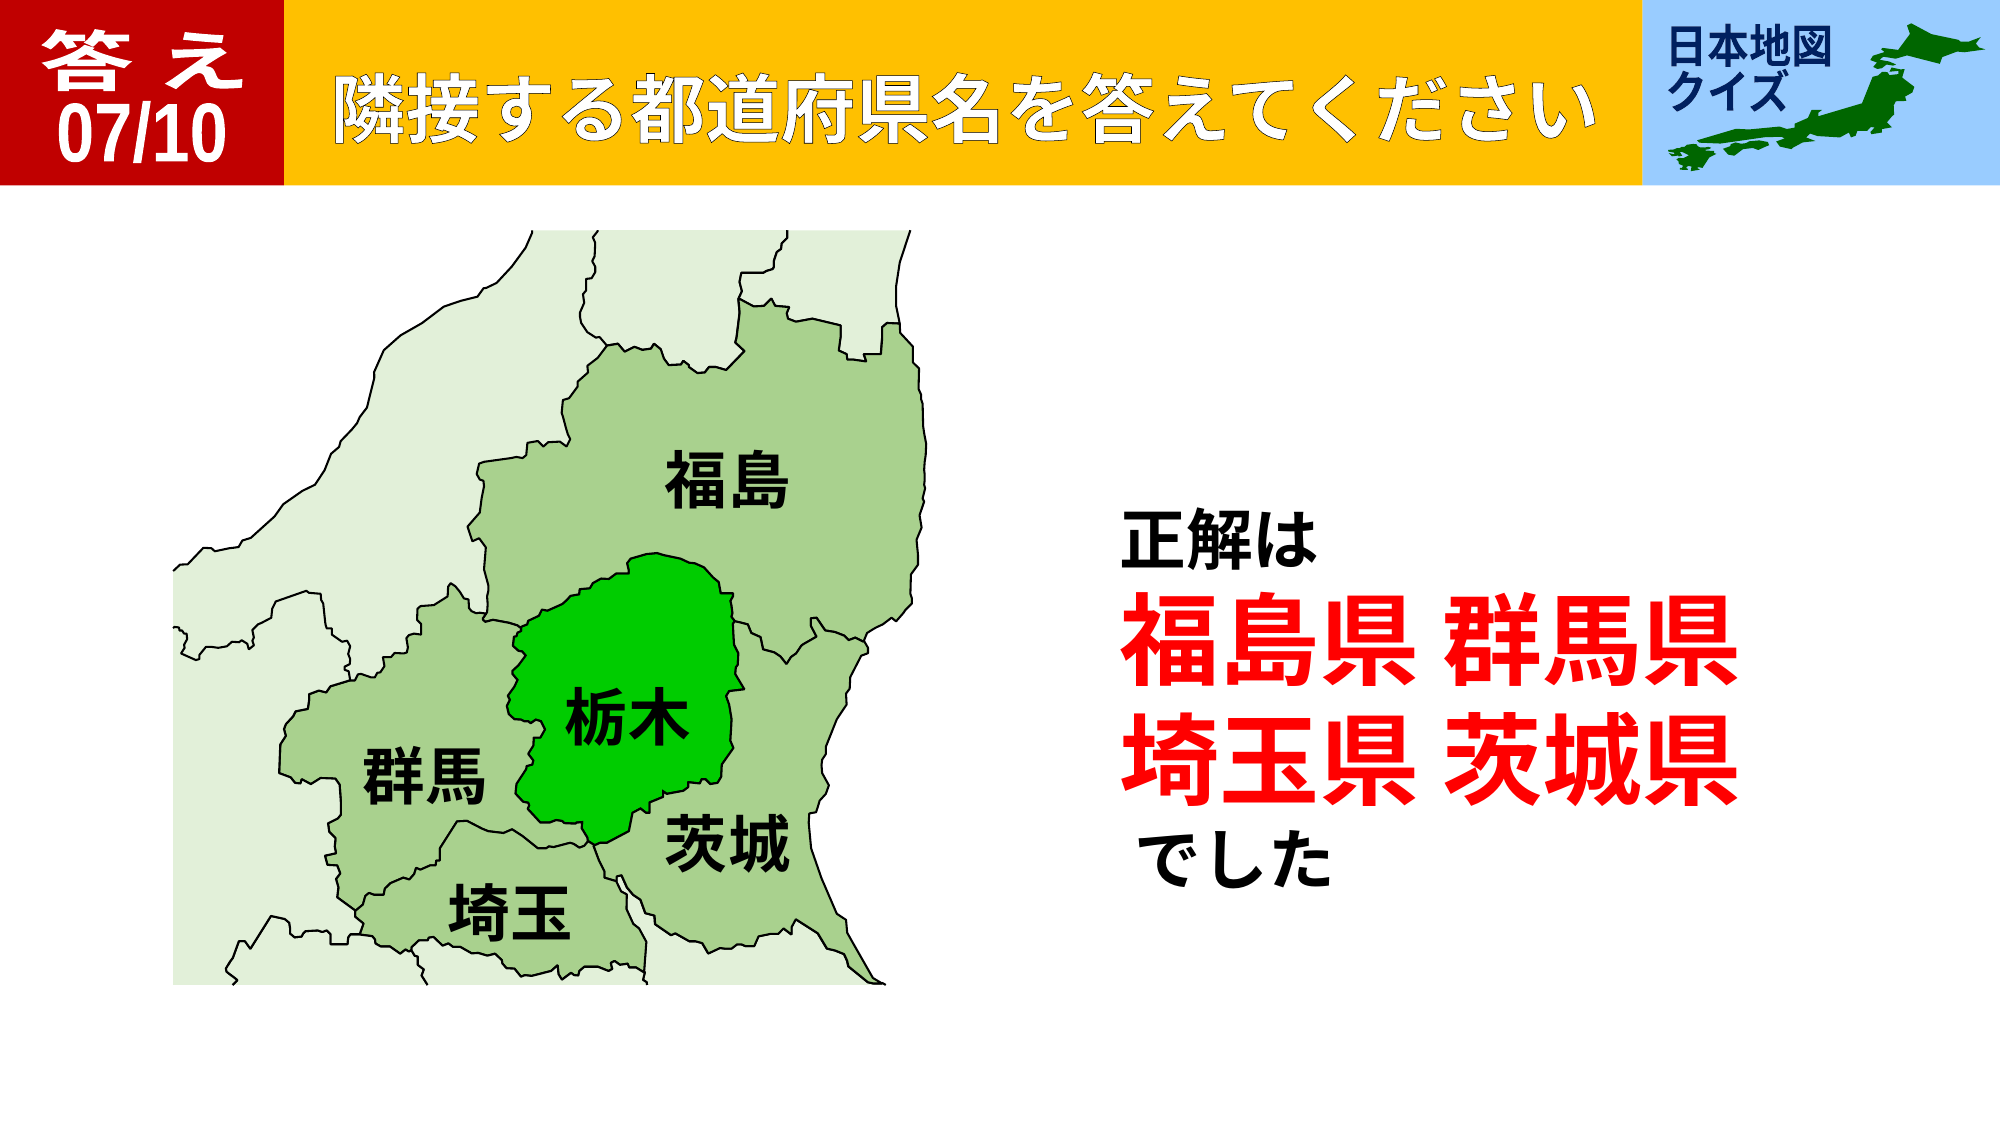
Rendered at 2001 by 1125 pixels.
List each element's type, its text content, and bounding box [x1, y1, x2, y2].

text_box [172, 229, 927, 986]
text_box 正解は 福島県 群馬県 埼玉県 茨城県 でした [1104, 490, 1758, 906]
